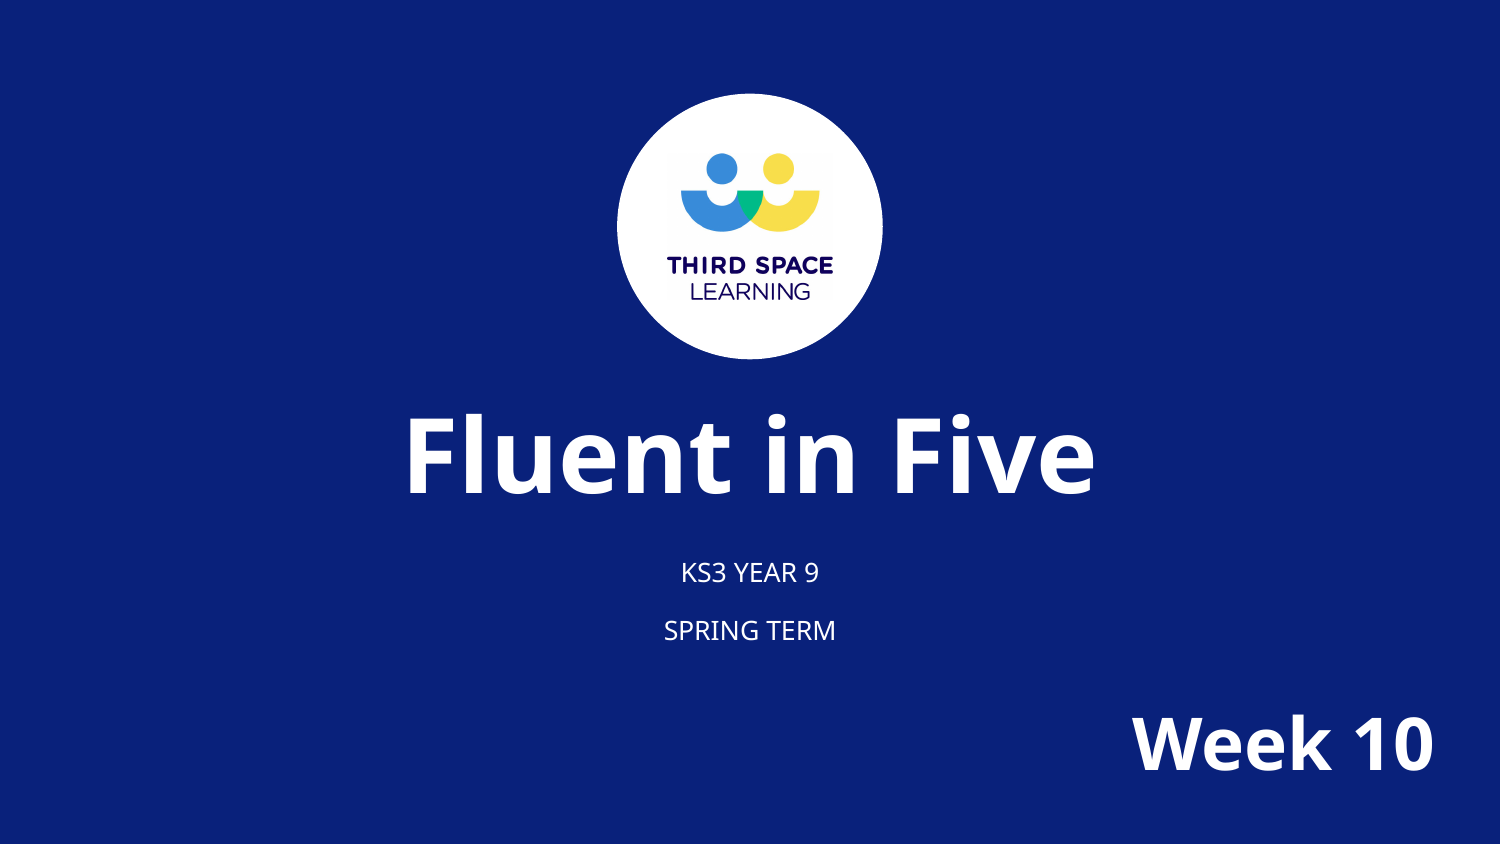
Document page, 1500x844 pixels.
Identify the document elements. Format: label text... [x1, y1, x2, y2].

text_box Week 10 [332, 682, 1451, 800]
picture [667, 153, 833, 300]
